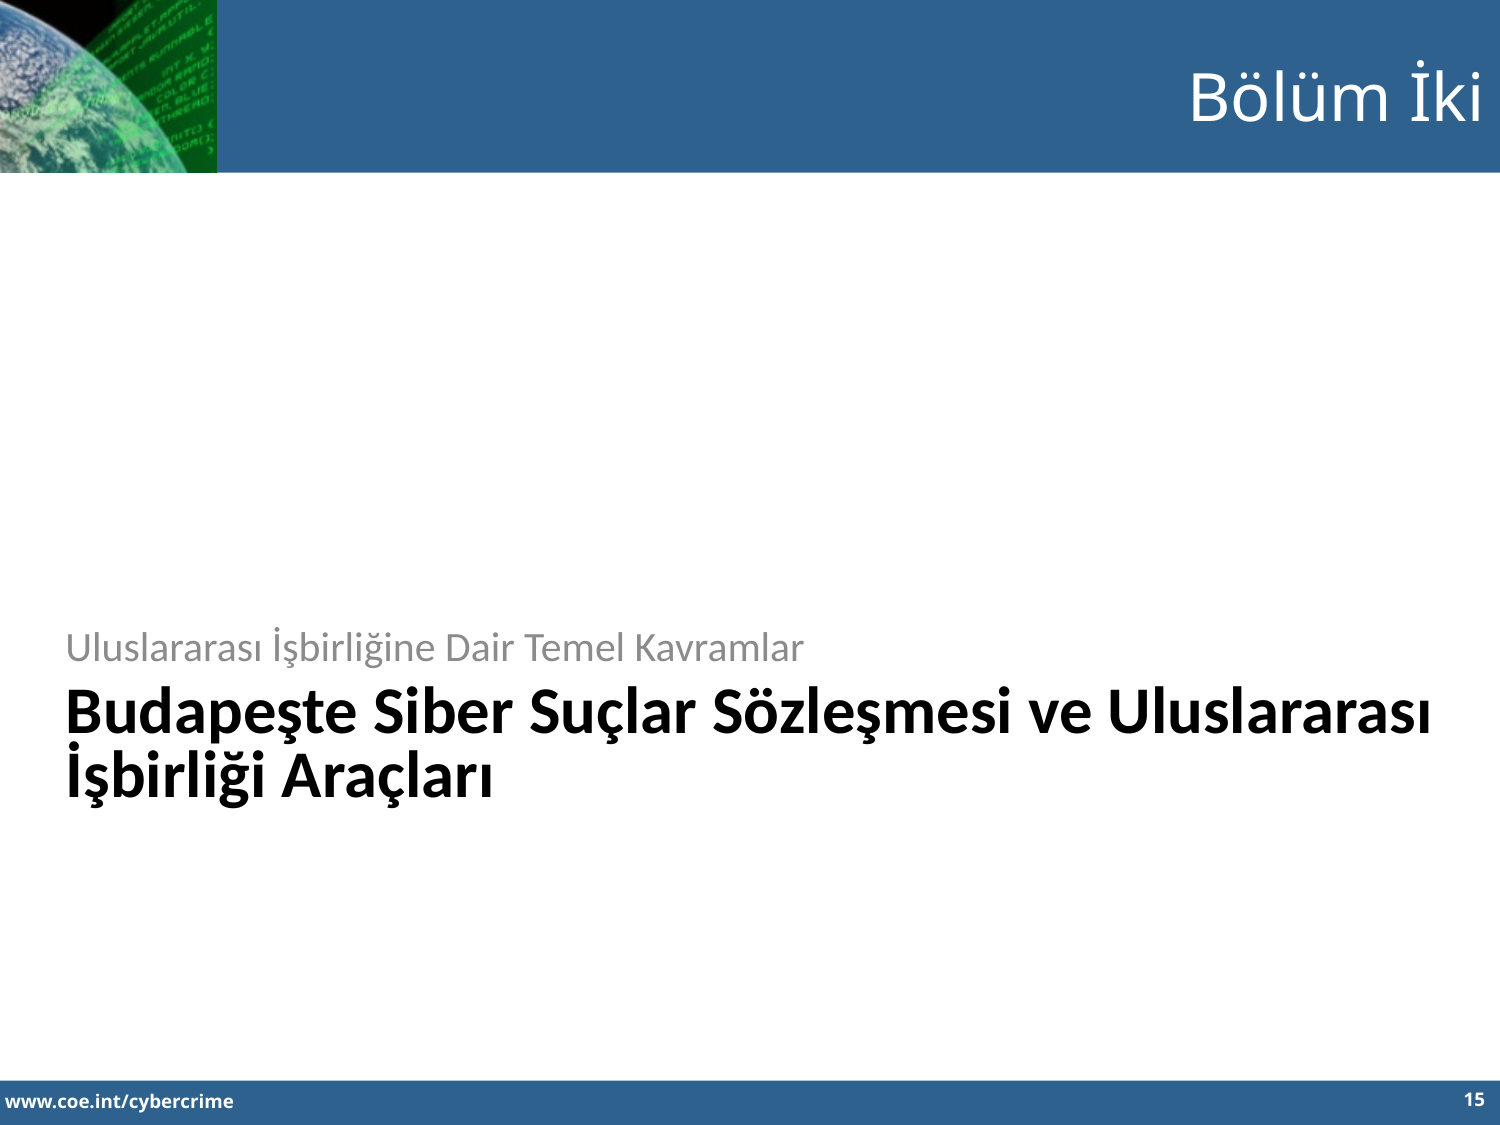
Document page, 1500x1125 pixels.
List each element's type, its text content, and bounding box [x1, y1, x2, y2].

text_box Budapeşte Siber Suçlar Sözleşmesi ve Uluslararası İşbirliği Araçları [50, 675, 1450, 818]
slide_number 15 [1149, 1079, 1500, 1125]
text_box Bölüm İki [309, 18, 1500, 171]
text_box Uluslararası İşbirliğine Dair Temel Kavramlar [50, 617, 1326, 675]
picture [0, 1, 217, 173]
